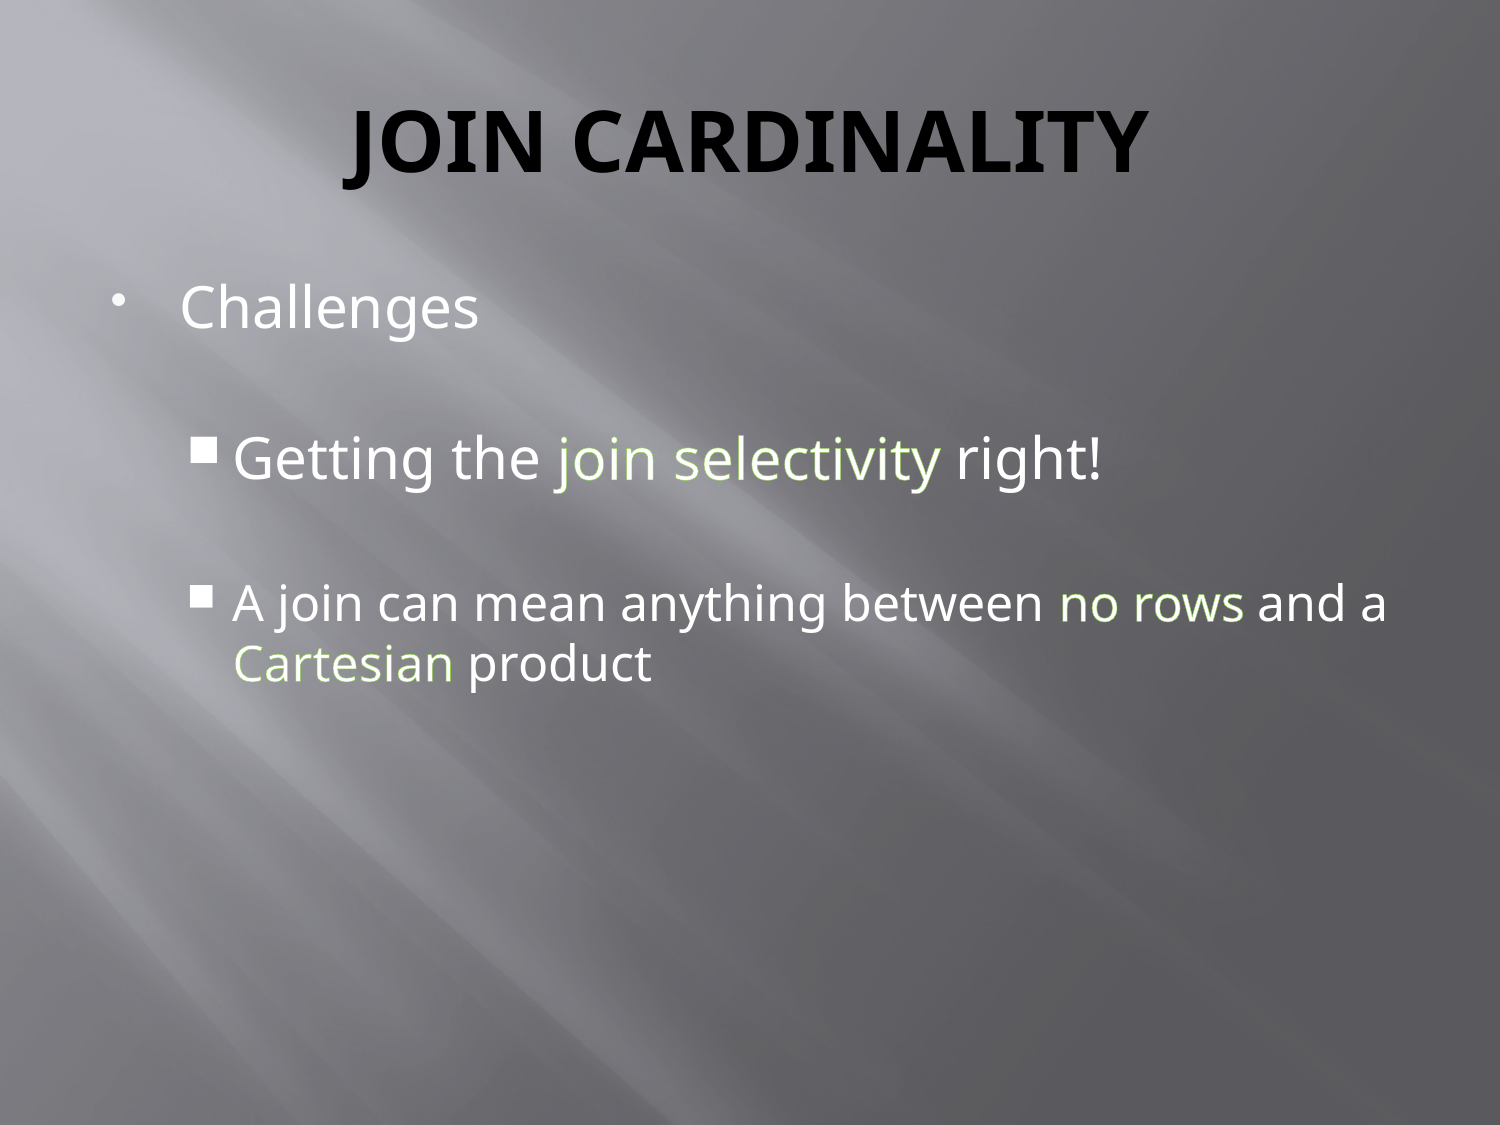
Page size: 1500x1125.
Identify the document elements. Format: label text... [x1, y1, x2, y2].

title JOIN CARDINALITY [75, 45, 1425, 233]
list Challenges Getting the join selectivity right! A join can mean anything between no rows and a Cartesian product [75, 262, 1425, 1035]
